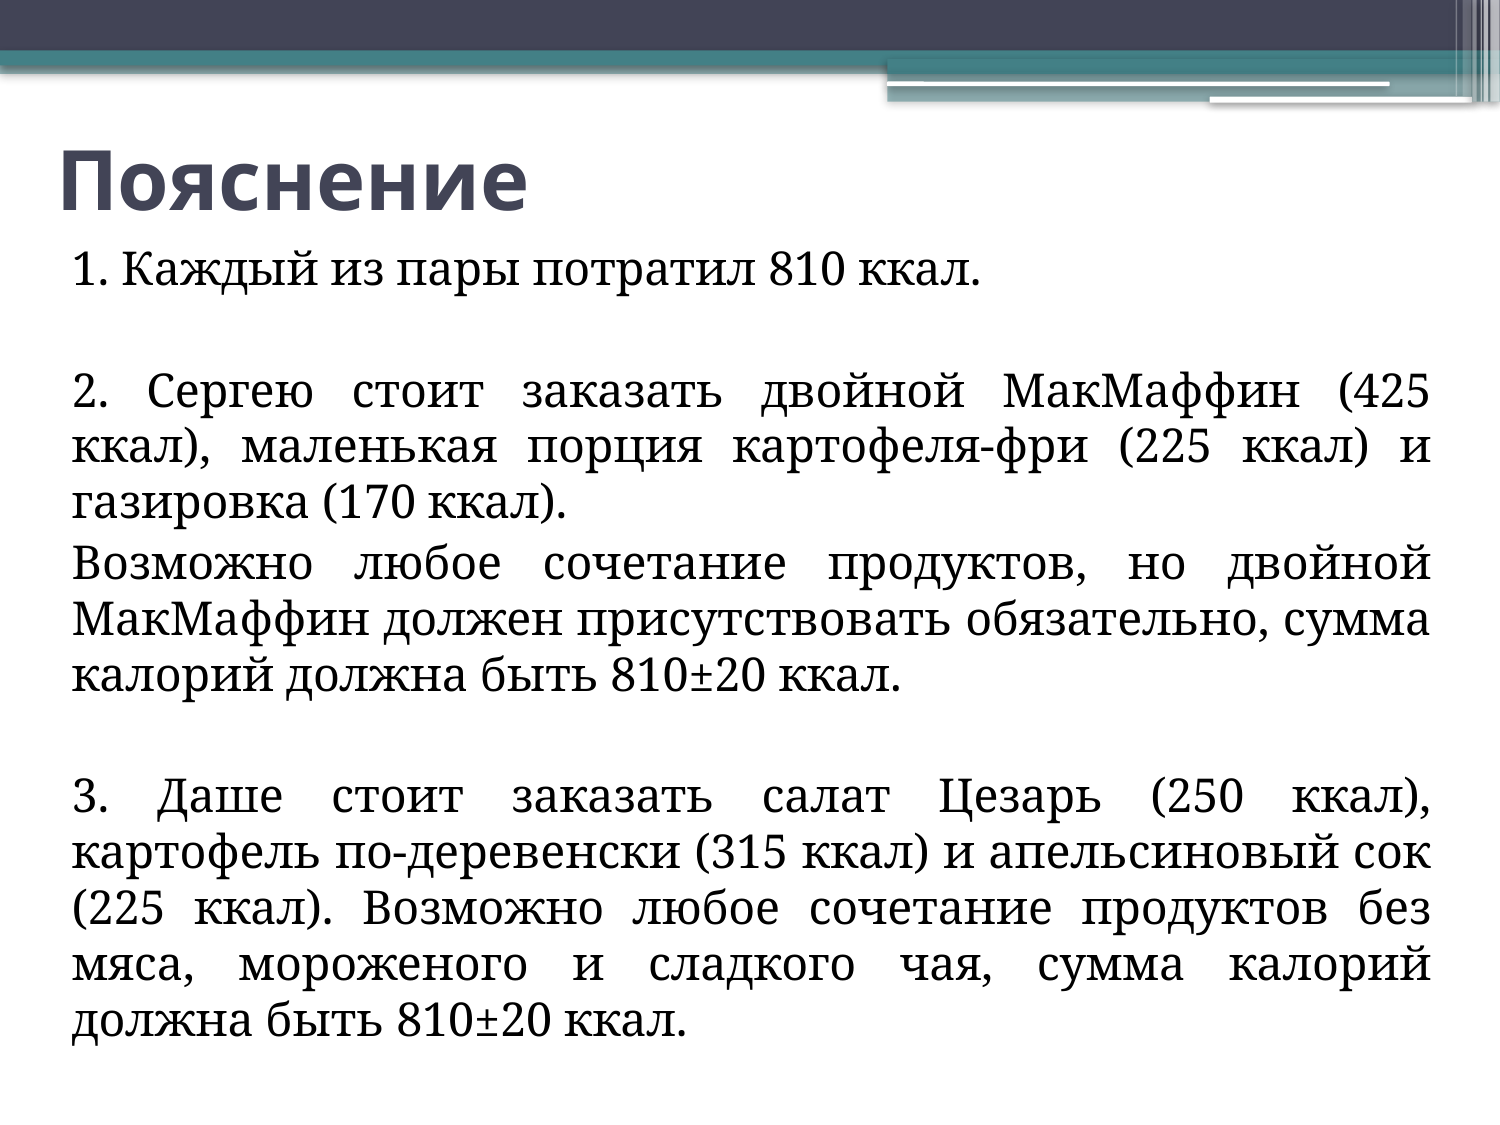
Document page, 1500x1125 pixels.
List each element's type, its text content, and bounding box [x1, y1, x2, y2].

list 1. Каждый из пары потратил 810 ккал. 2. Сергею стоит заказать двойной МакМаффин (425 ккал), маленькая порция картофеля-фри (225 ккал) и газировка (170 ккал). Возможно любое сочетание продуктов, но двойной МакМаффин должен присутствовать обязательно, сумма калорий должна быть 810±20 ккал. 3. Даше стоит заказать салат Цезарь (250 ккал), картофель по-деревенски (315 ккал) и апельсиновый сок (225 ккал). Возможно любое сочетание продуктов без мяса, мороженого и сладкого чая, сумма калорий должна быть 810±20 ккал. [41, 231, 1447, 1059]
title Пояснение [41, 90, 1392, 231]
